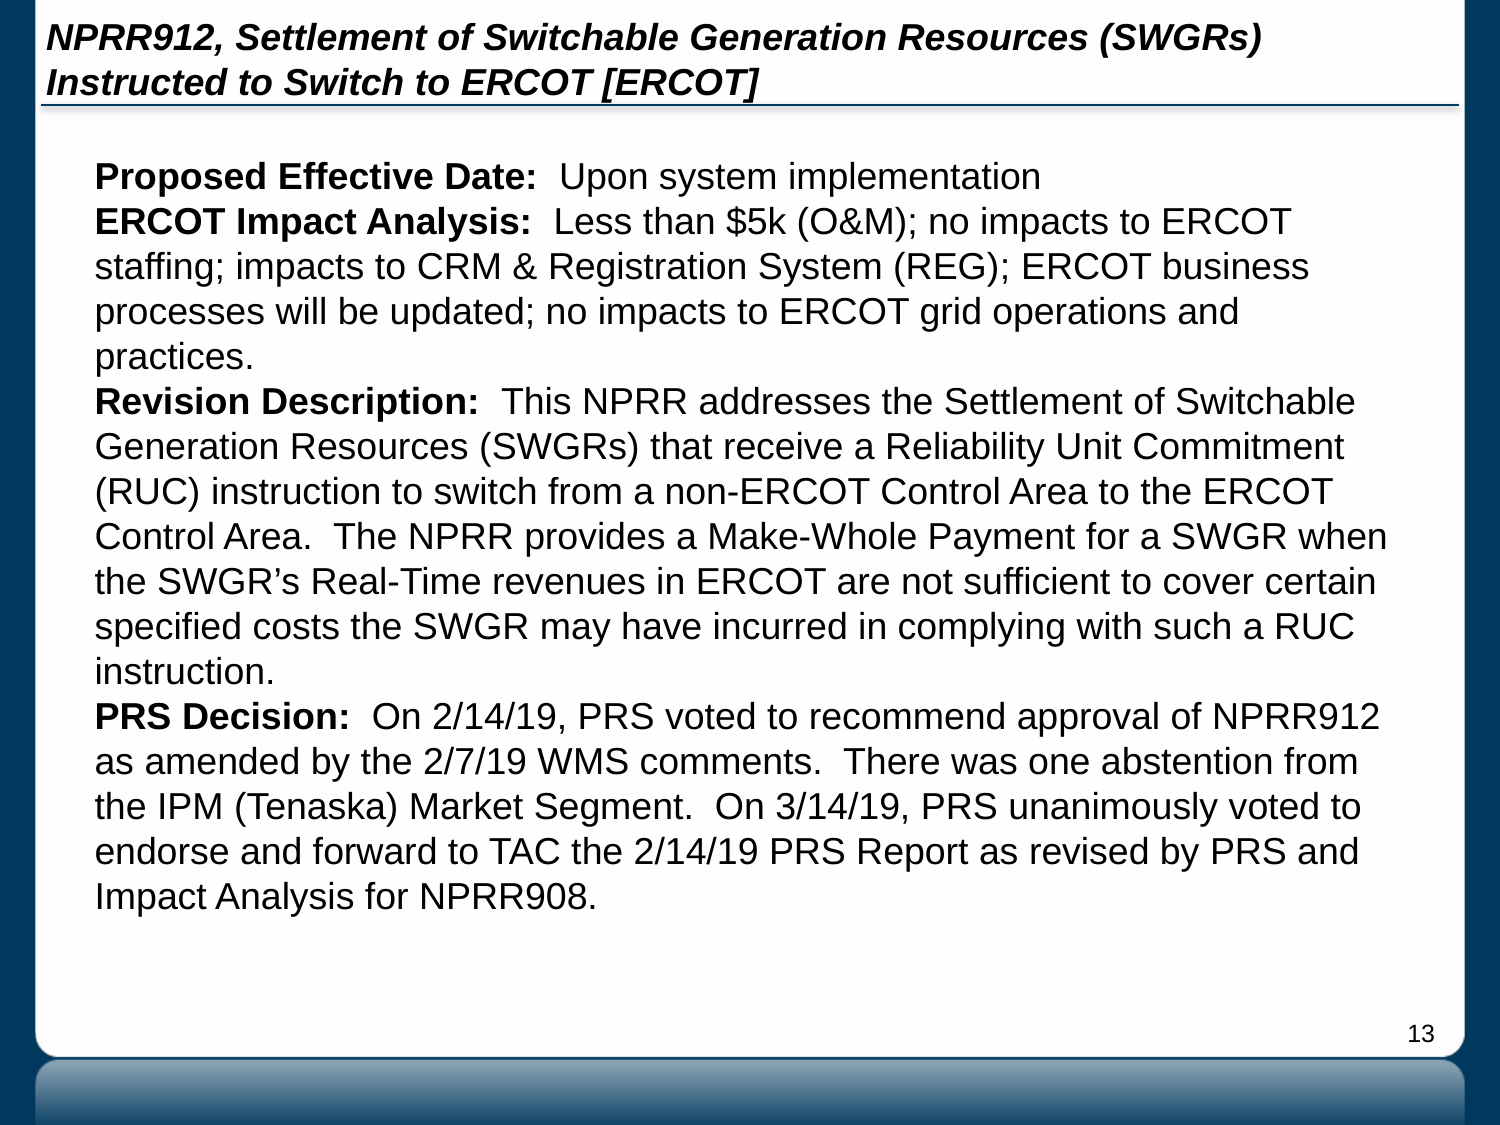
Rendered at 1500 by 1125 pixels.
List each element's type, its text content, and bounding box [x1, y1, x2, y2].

title NPRR912, Settlement of Switchable Generation Resources (SWGRs) Instructed to Switch to ERCOT [ERCOT] [31, 20, 1440, 97]
text_box Proposed Effective Date: Upon system implementation ERCOT Impact Analysis: Less than $5k (O&M); no impacts to ERCOT staffing; impacts to CRM & Registration System (REG); ERCOT business processes will be updated; no impacts to ERCOT grid operations and practices. Revision Description: This NPRR addresses the Settlement of Switchable Generation Resources (SWGRs) that receive a Reliability Unit Commitment (RUC) instruction to switch from a non-ERCOT Control Area to the ERCOT Control Area. The NPRR provides a Make-Whole Payment for a SWGR when the SWGR’s Real-Time revenues in ERCOT are not sufficient to cover certain specified costs the SWGR may have incurred in complying with such a RUC instruction. PRS Decision: On 2/14/19, PRS voted to recommend approval of NPRR912 as amended by the 2/7/19 WMS comments. There was one abstention from the IPM (Tenaska) Market Segment. On 3/14/19, PRS unanimously voted to endorse and forward to TAC the 2/14/19 PRS Report as revised by PRS and Impact Analysis for NPRR908. [79, 144, 1419, 924]
picture [35, 0, 1465, 1125]
